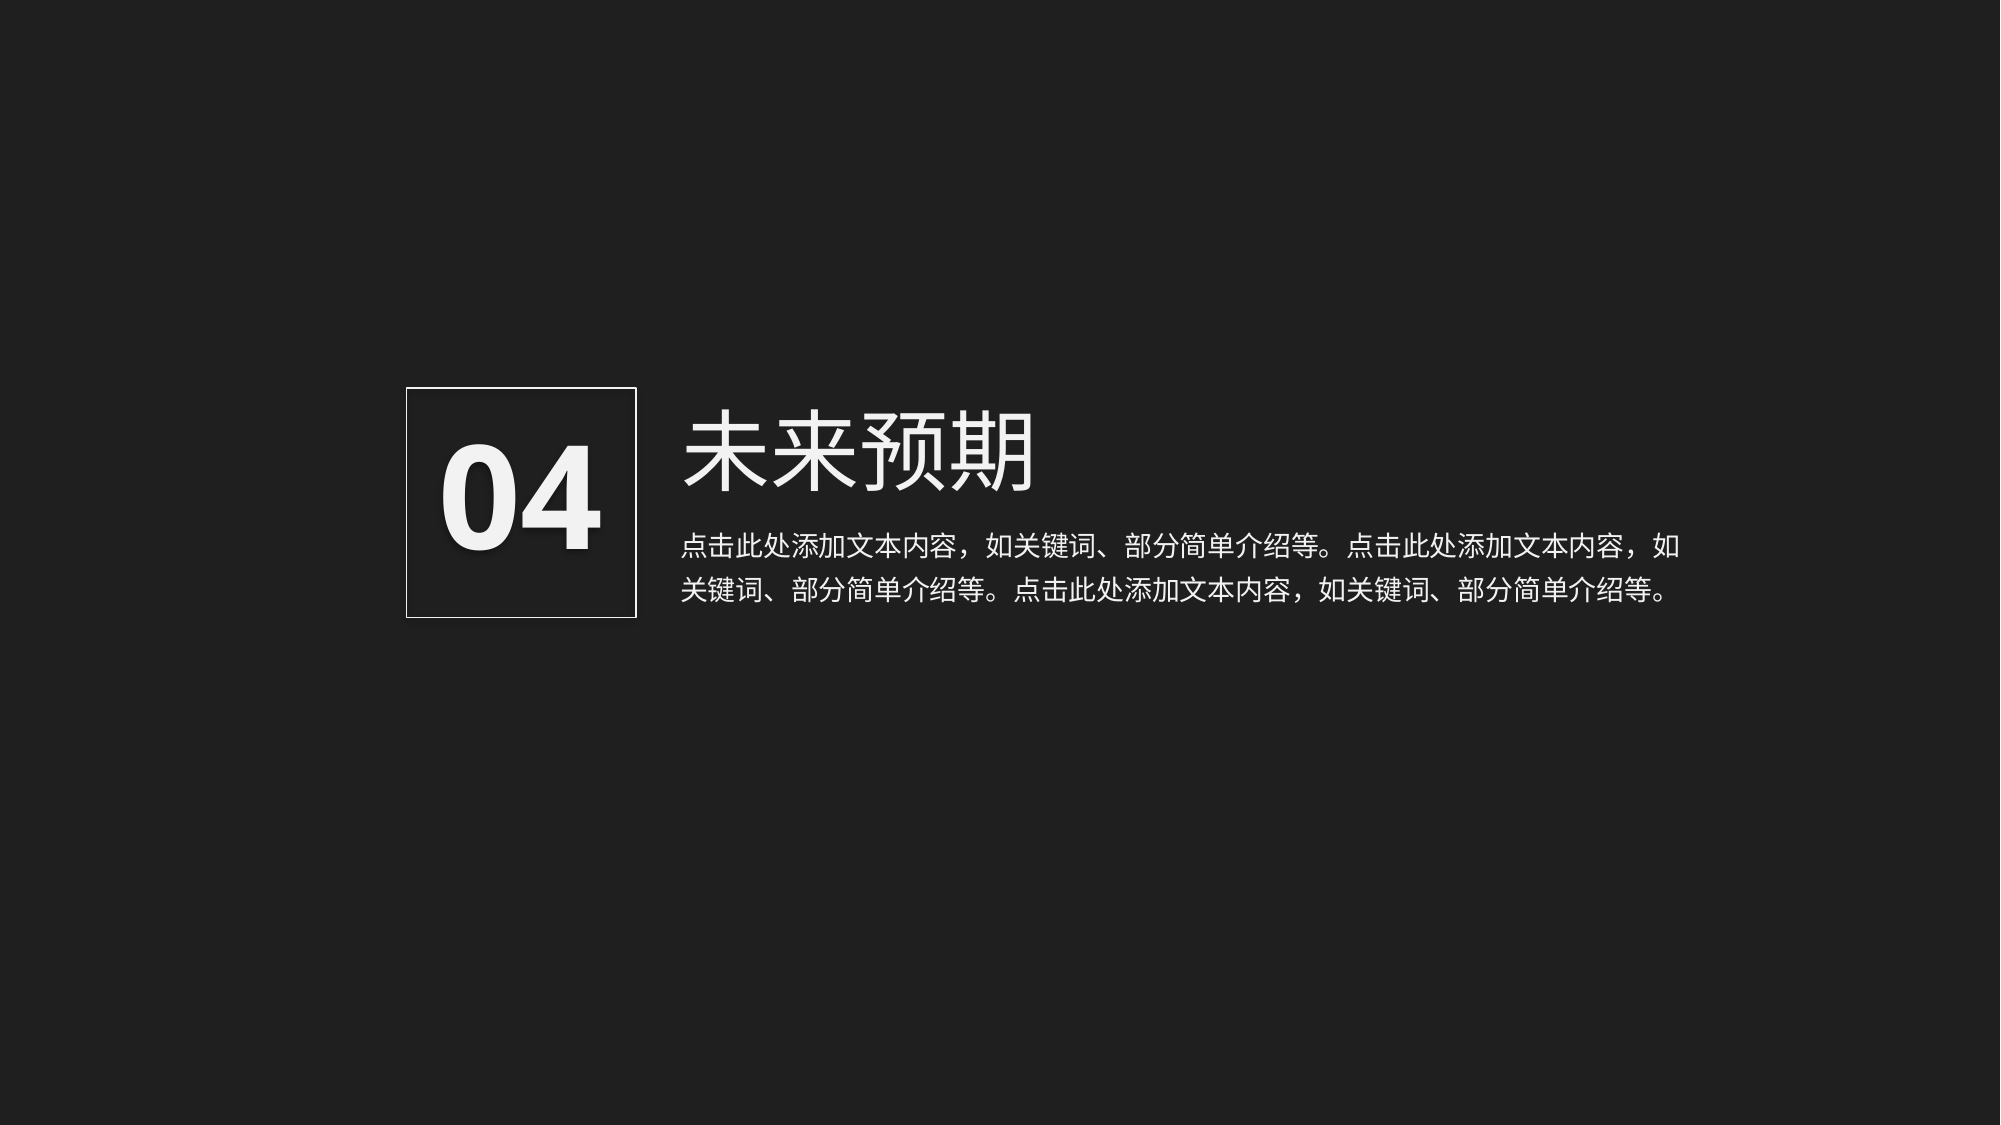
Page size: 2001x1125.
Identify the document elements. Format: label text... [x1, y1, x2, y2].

text_box 未来预期 [666, 387, 1053, 510]
text_box 点击此处添加文本内容，如关键词、部分简单介绍等。点击此处添加文本内容，如关键词、部分简单介绍等。点击此处添加文本内容，如关键词、部分简单介绍等。 [665, 511, 1712, 613]
text_box 04 [406, 387, 637, 618]
